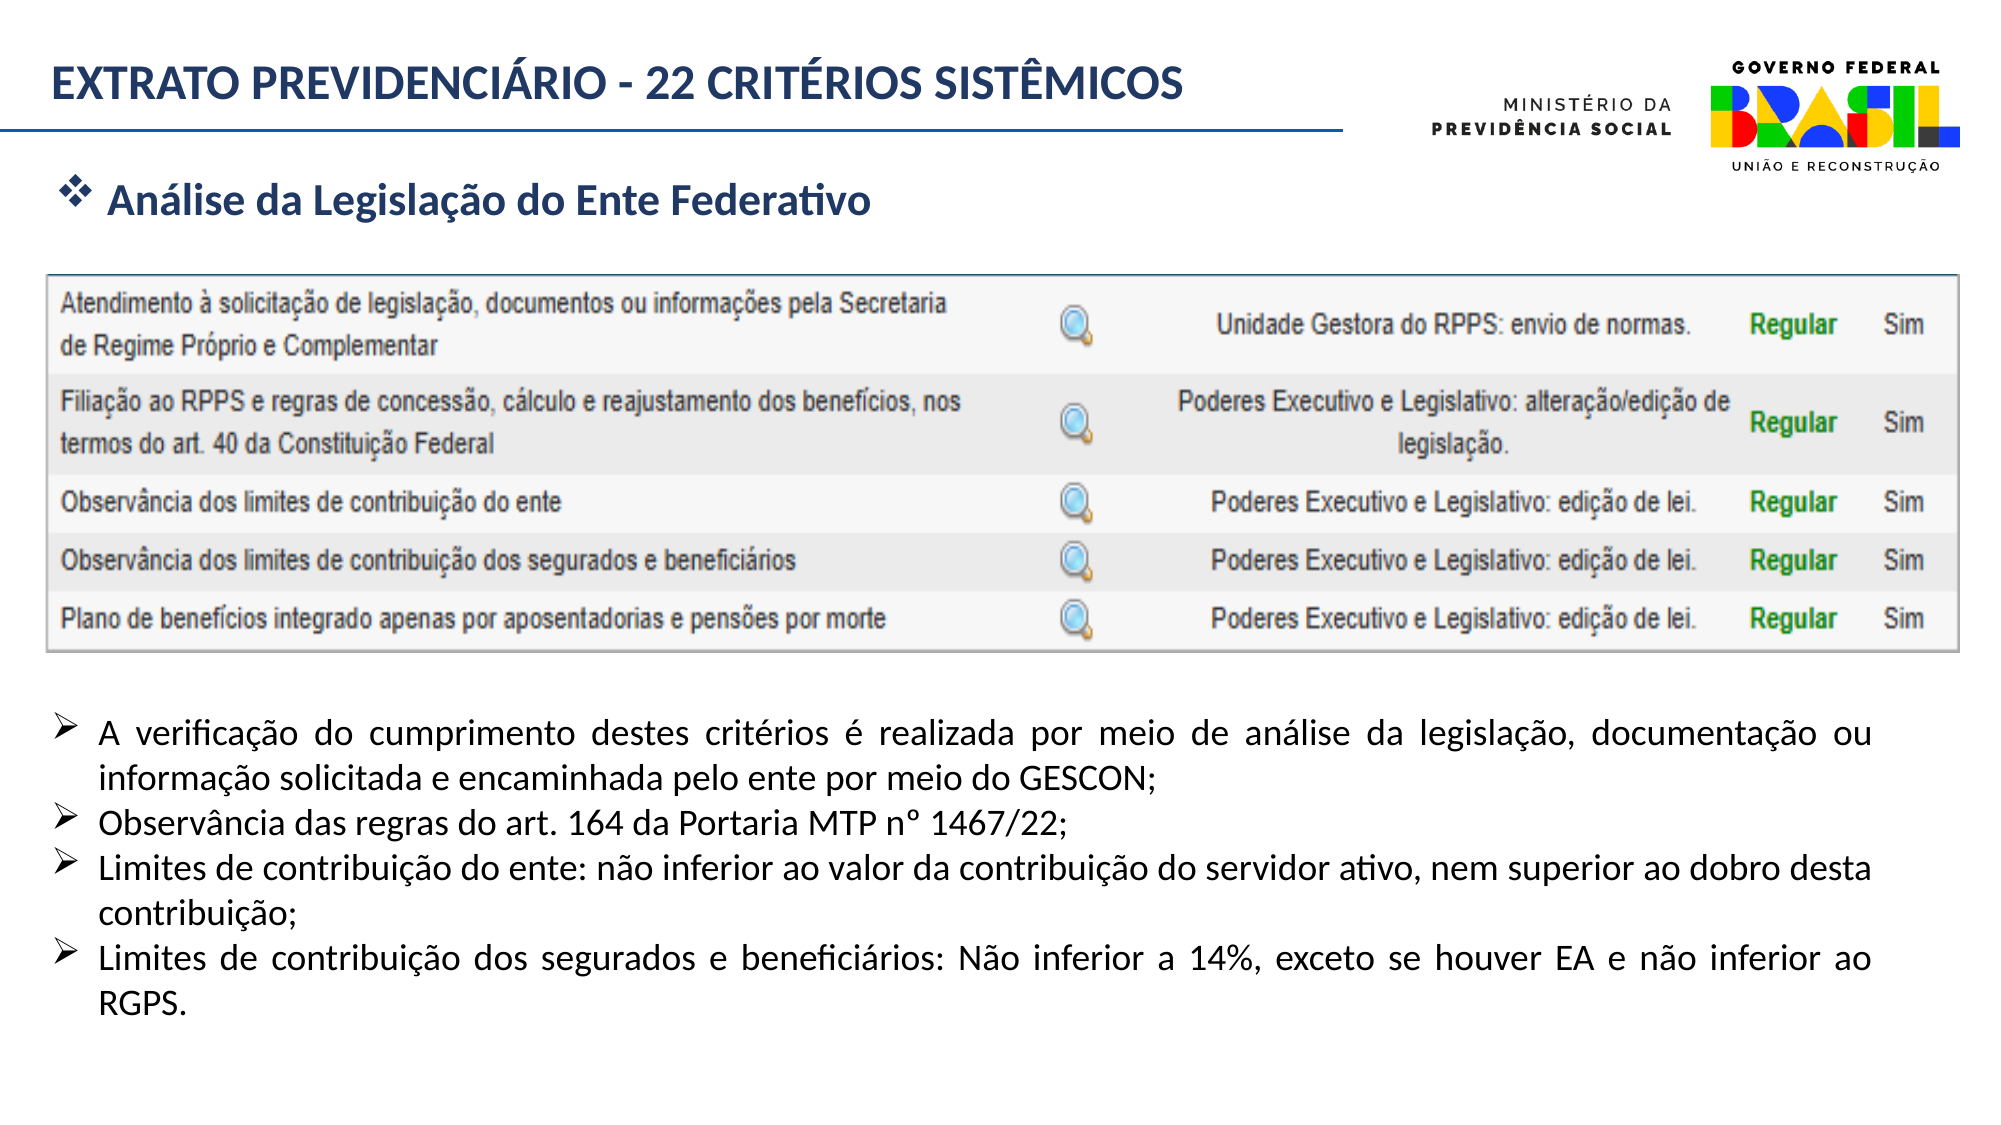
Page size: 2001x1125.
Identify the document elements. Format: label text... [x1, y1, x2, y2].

picture [40, 274, 1960, 653]
picture [1431, 61, 1960, 173]
text_box A verificação do cumprimento destes critérios é realizada por meio de análise da legislação, documentação ou informação solicitada e encaminhada pelo ente por meio do GESCON; Observância das regras do art. 164 da Portaria MTP nº 1467/22; Limites de contribuição do ente: não inferior ao valor da contribuição do servidor ativo, nem superior ao dobro desta contribuição; Limites de contribuição dos segurados e beneficiários: Não inferior a 14%, exceto se houver EA e não inferior ao RGPS. [36, 700, 1890, 1121]
text_box Extrato previdenciário - 22 critérios sistêmicos [36, 19, 1432, 131]
list Análise da Legislação do Ente Federativo [40, 153, 1903, 252]
